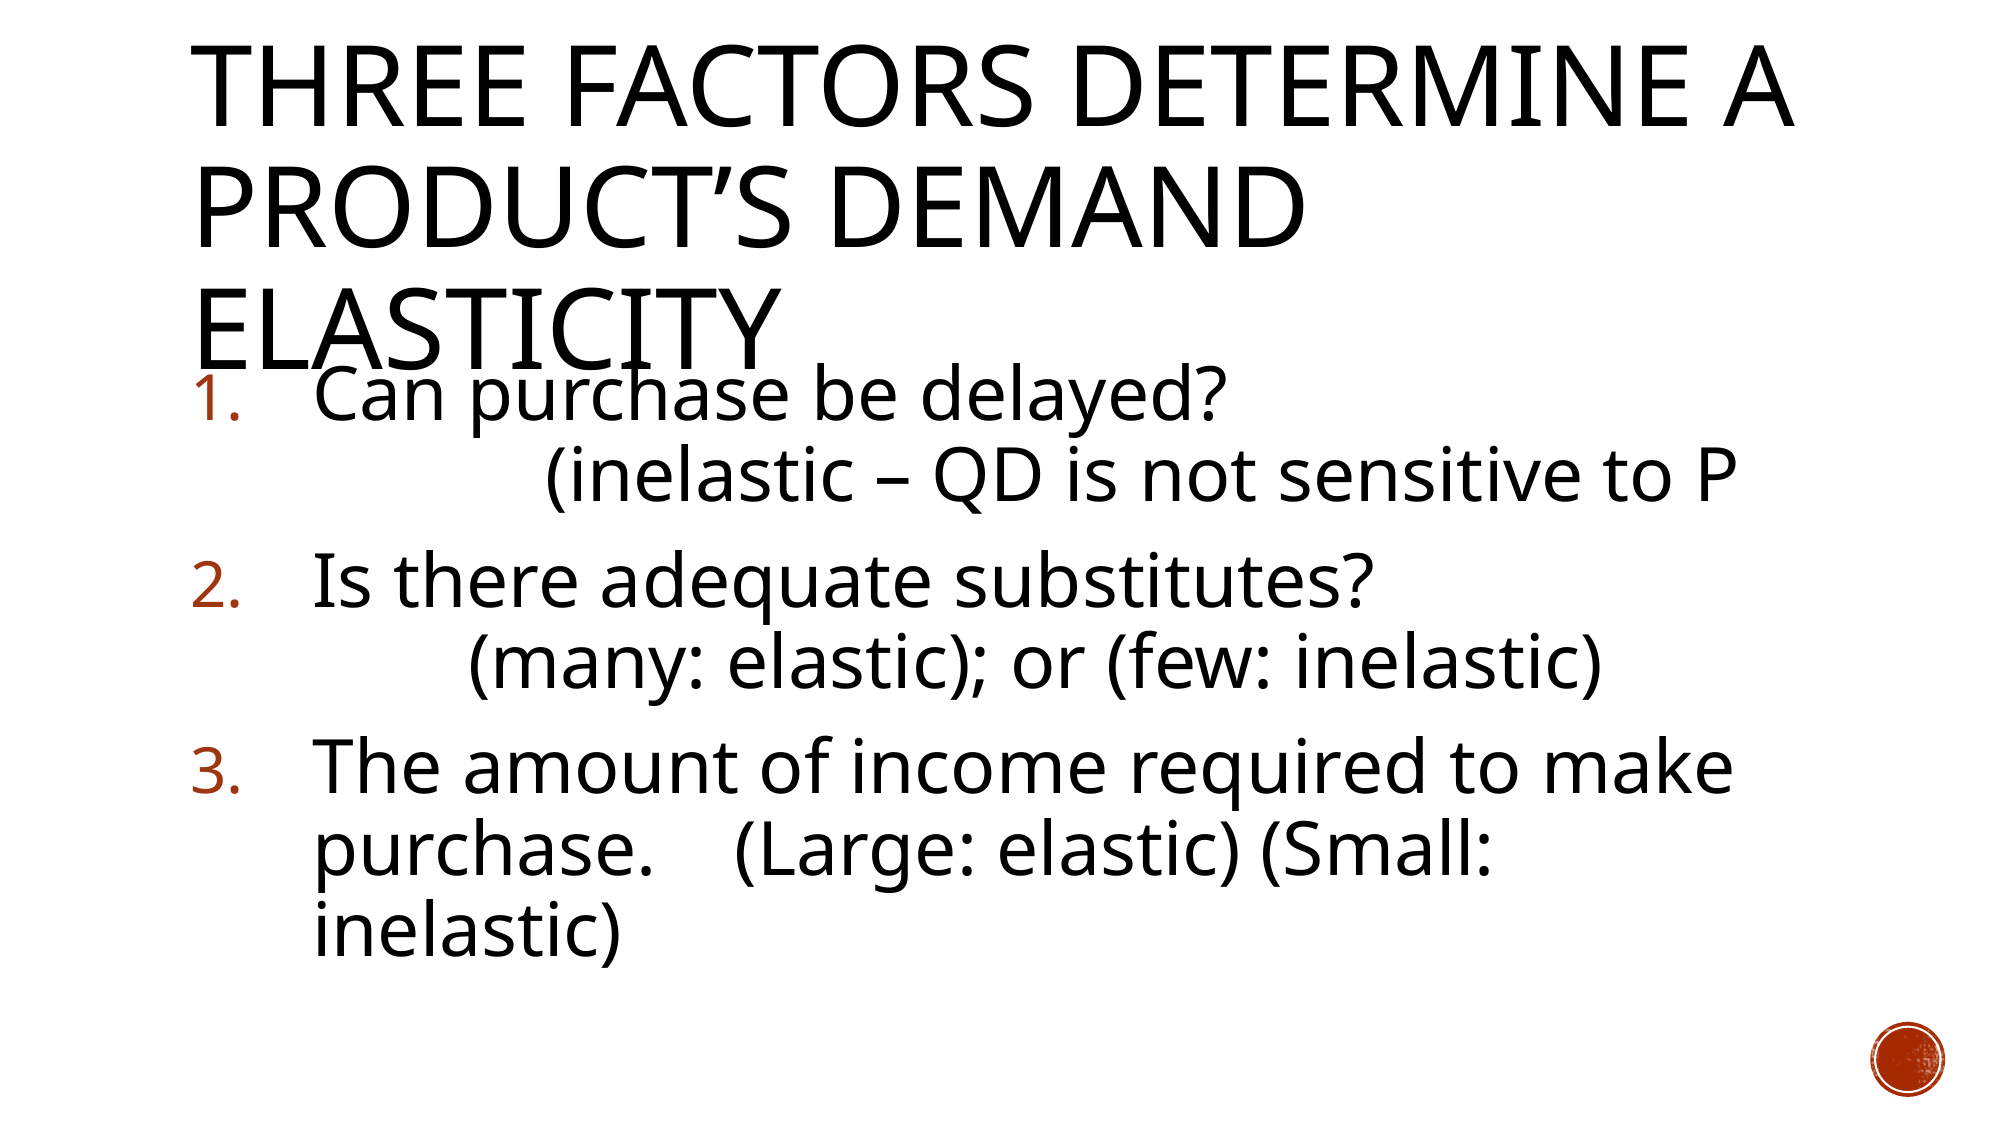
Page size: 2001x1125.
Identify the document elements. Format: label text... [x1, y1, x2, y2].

title Three factors determine a product’s demand elasticity [175, 79, 1826, 344]
list Can purchase be delayed? (inelastic – QD is not sensitive to P Is there adequate substitutes? (many: elastic); or (few: inelastic) The amount of income required to make purchase. (Large: elastic) (Small: inelastic) [175, 348, 1826, 1013]
